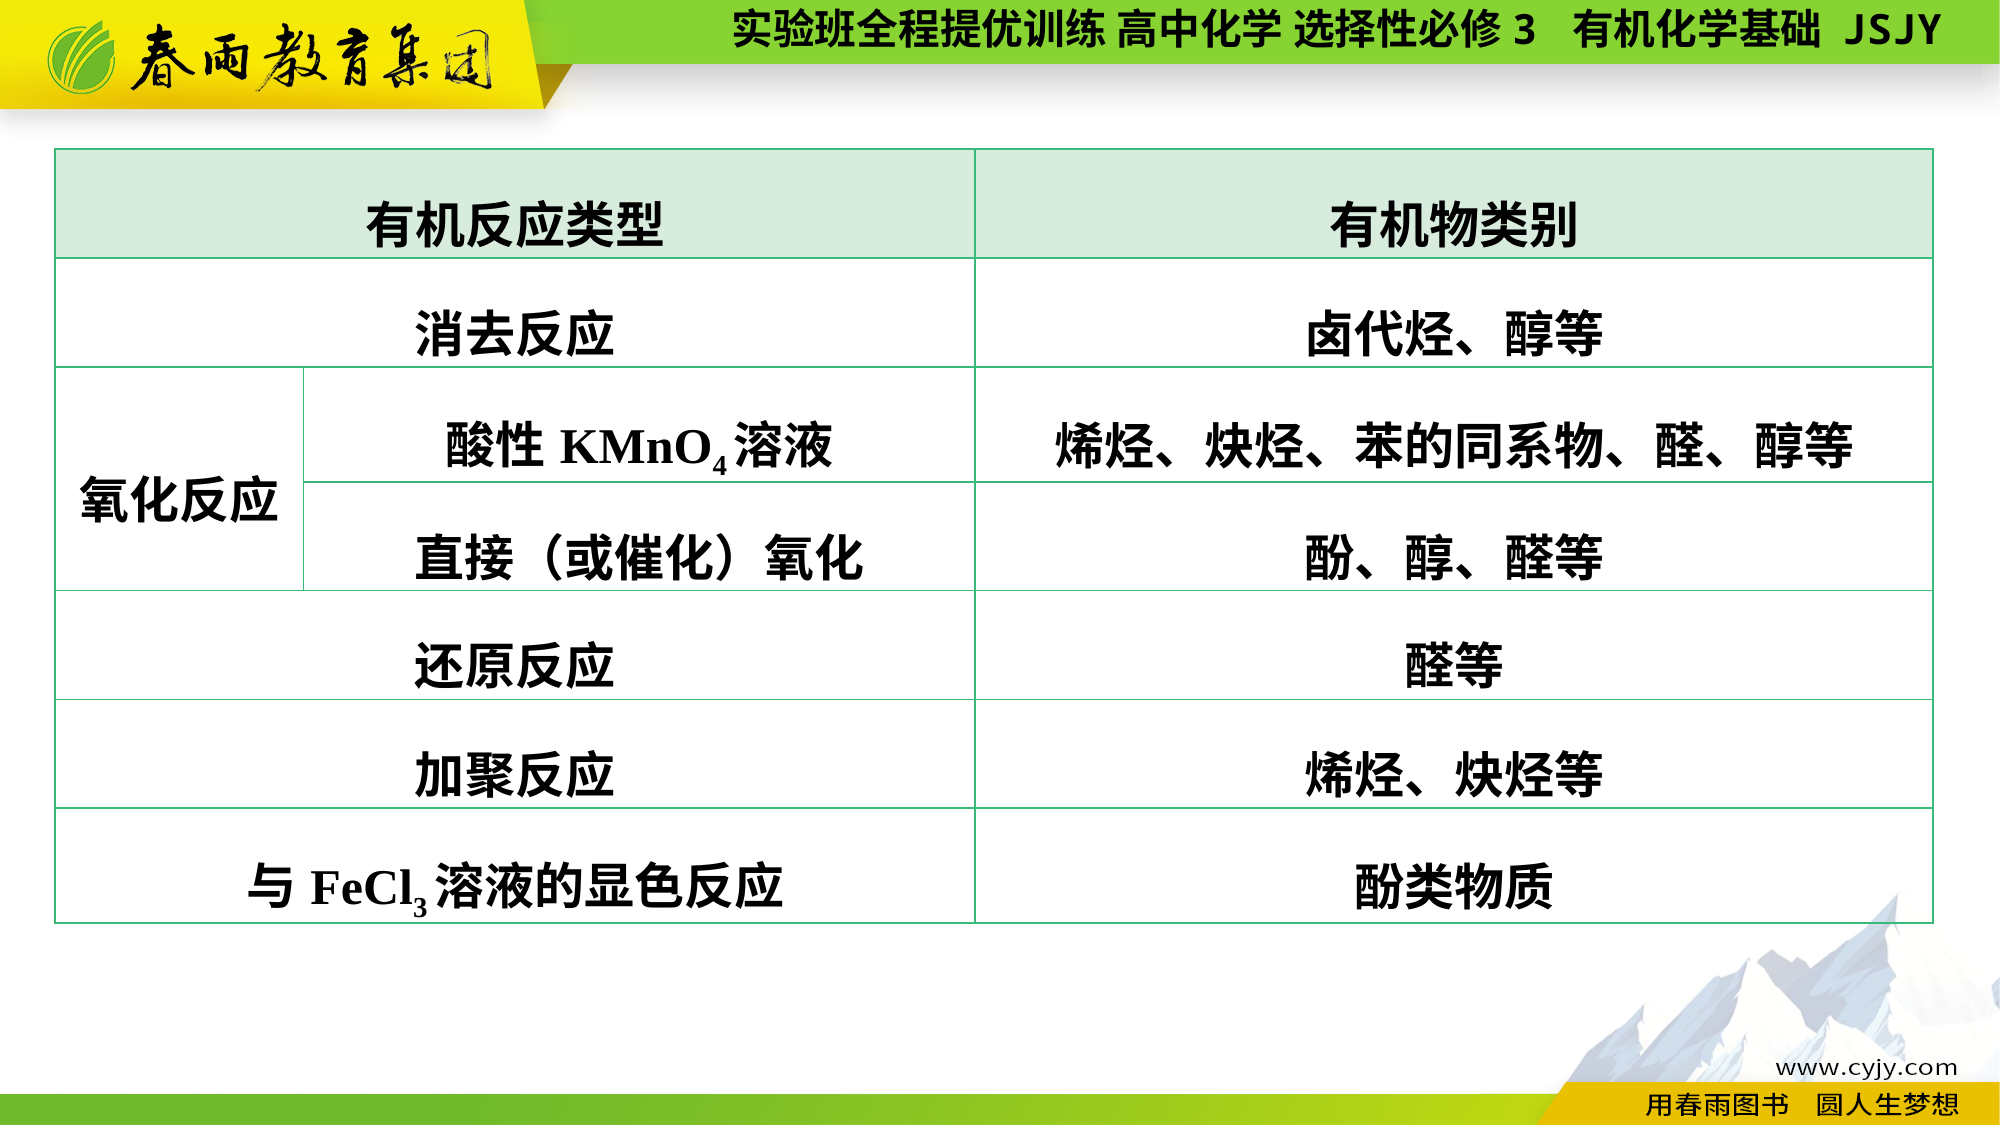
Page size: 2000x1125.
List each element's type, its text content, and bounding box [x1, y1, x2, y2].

table_cell 氧化反应 [56, 368, 303, 590]
table_cell 卤代烃、醇等 [976, 259, 1932, 366]
table_cell 加聚反应 [56, 700, 974, 807]
table_cell 消去反应 [56, 259, 974, 366]
table_cell 烯烃、炔烃、苯的同系物、醛、醇等 [976, 368, 1932, 481]
picture [0, 0, 2000, 1125]
table_header 有机物类别 [976, 150, 1932, 257]
table_cell 酸性KMnO4溶液 [304, 368, 974, 481]
table_cell 酚、醇、醛等 [976, 483, 1932, 590]
table_cell 还原反应 [56, 591, 974, 699]
table_cell 酚类物质 [976, 809, 1932, 922]
table_header 有机反应类型 [56, 150, 974, 257]
table_cell 直接（或催化）氧化 [304, 483, 974, 590]
table_cell 与FeCl3溶液的显色反应 [56, 809, 974, 922]
table_cell 烯烃、炔烃等 [976, 700, 1932, 807]
table_cell 醛等 [976, 591, 1932, 699]
